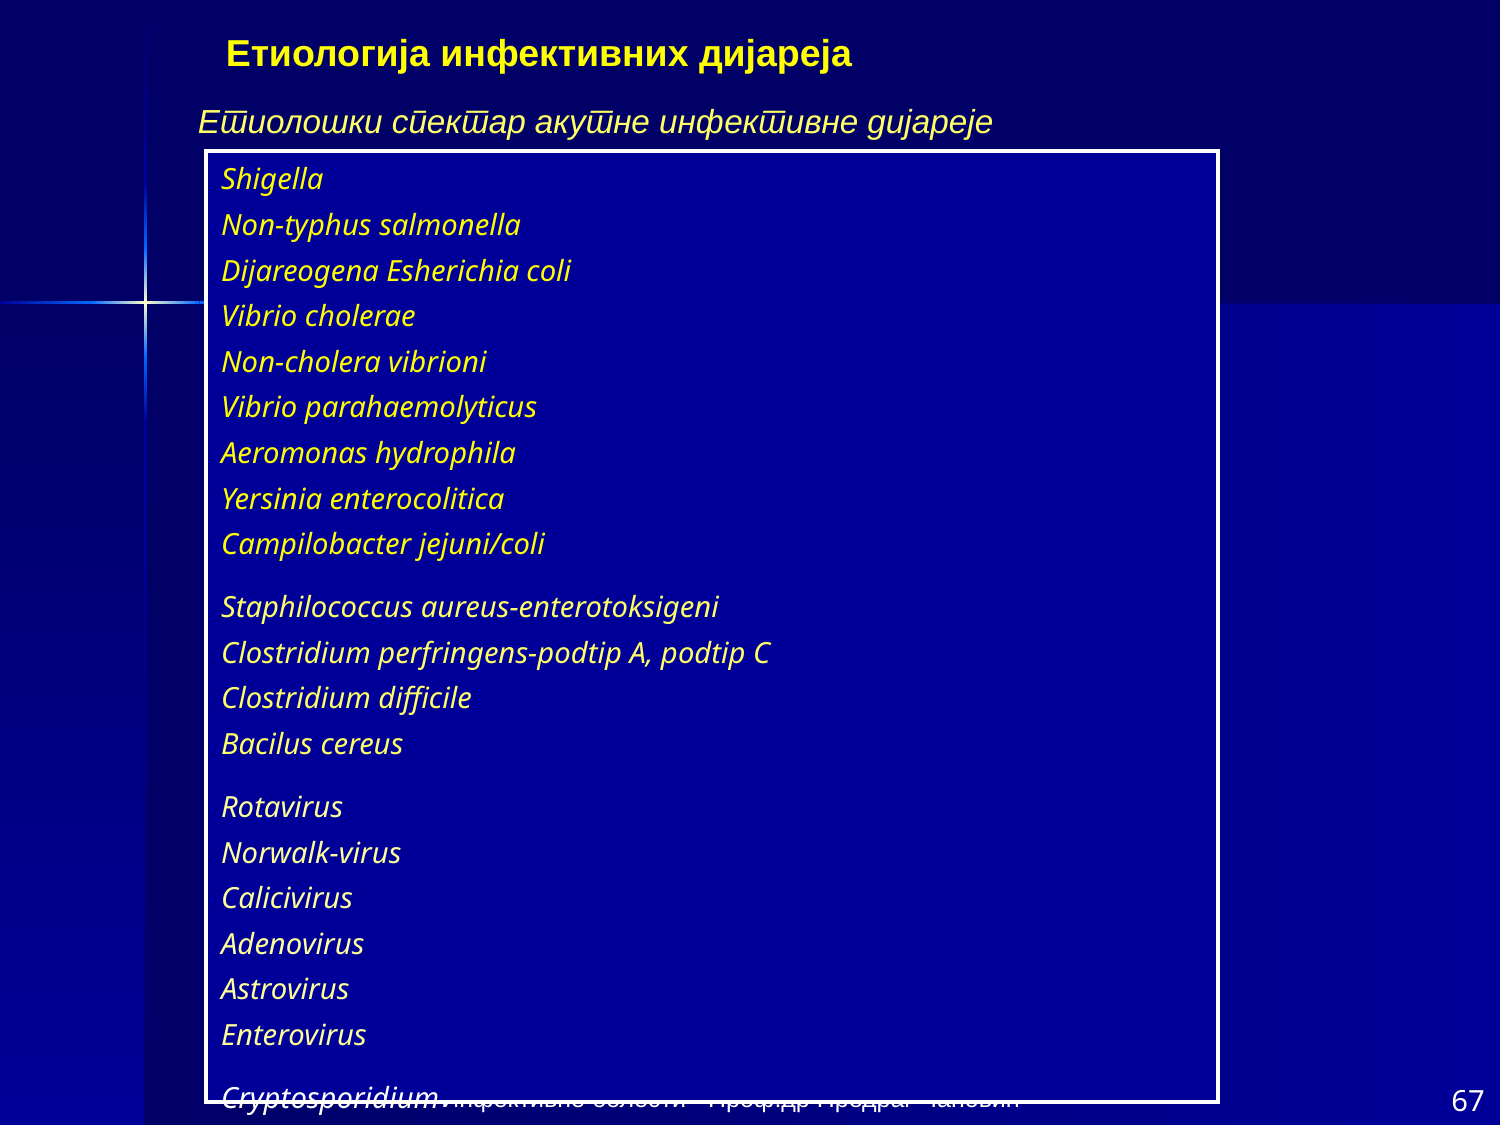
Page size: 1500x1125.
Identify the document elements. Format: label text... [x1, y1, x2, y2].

slide_number 67 [1324, 1074, 1500, 1125]
text_box Етиологија инфективних дијареја [211, 21, 878, 82]
footer Инфективне болести - Проф.др Предраг Чановић [412, 1104, 1051, 1125]
text_box Етиолошки спектар акутне инфективне дијареје [183, 92, 1019, 148]
table_header Shigella Non-typhus salmonella Dijareogena Esherichia coli Vibrio cholerae Non-cholera vibrioni Vibrio parahaemolyticus Aeromonas hydrophila Yersinia enterocolitica Campilobacter jejuni/coli Staphilococcus aureus-enterotoksigeni Clostridium perfringens-podtip A, podtip C Clostridium difficile Bacilus cereus Rotavirus Norwalk-virus Calicivirus Adenovirus Astrovirus Enterovirus Cryptosporidium Isospora belli [208, 153, 1216, 1100]
